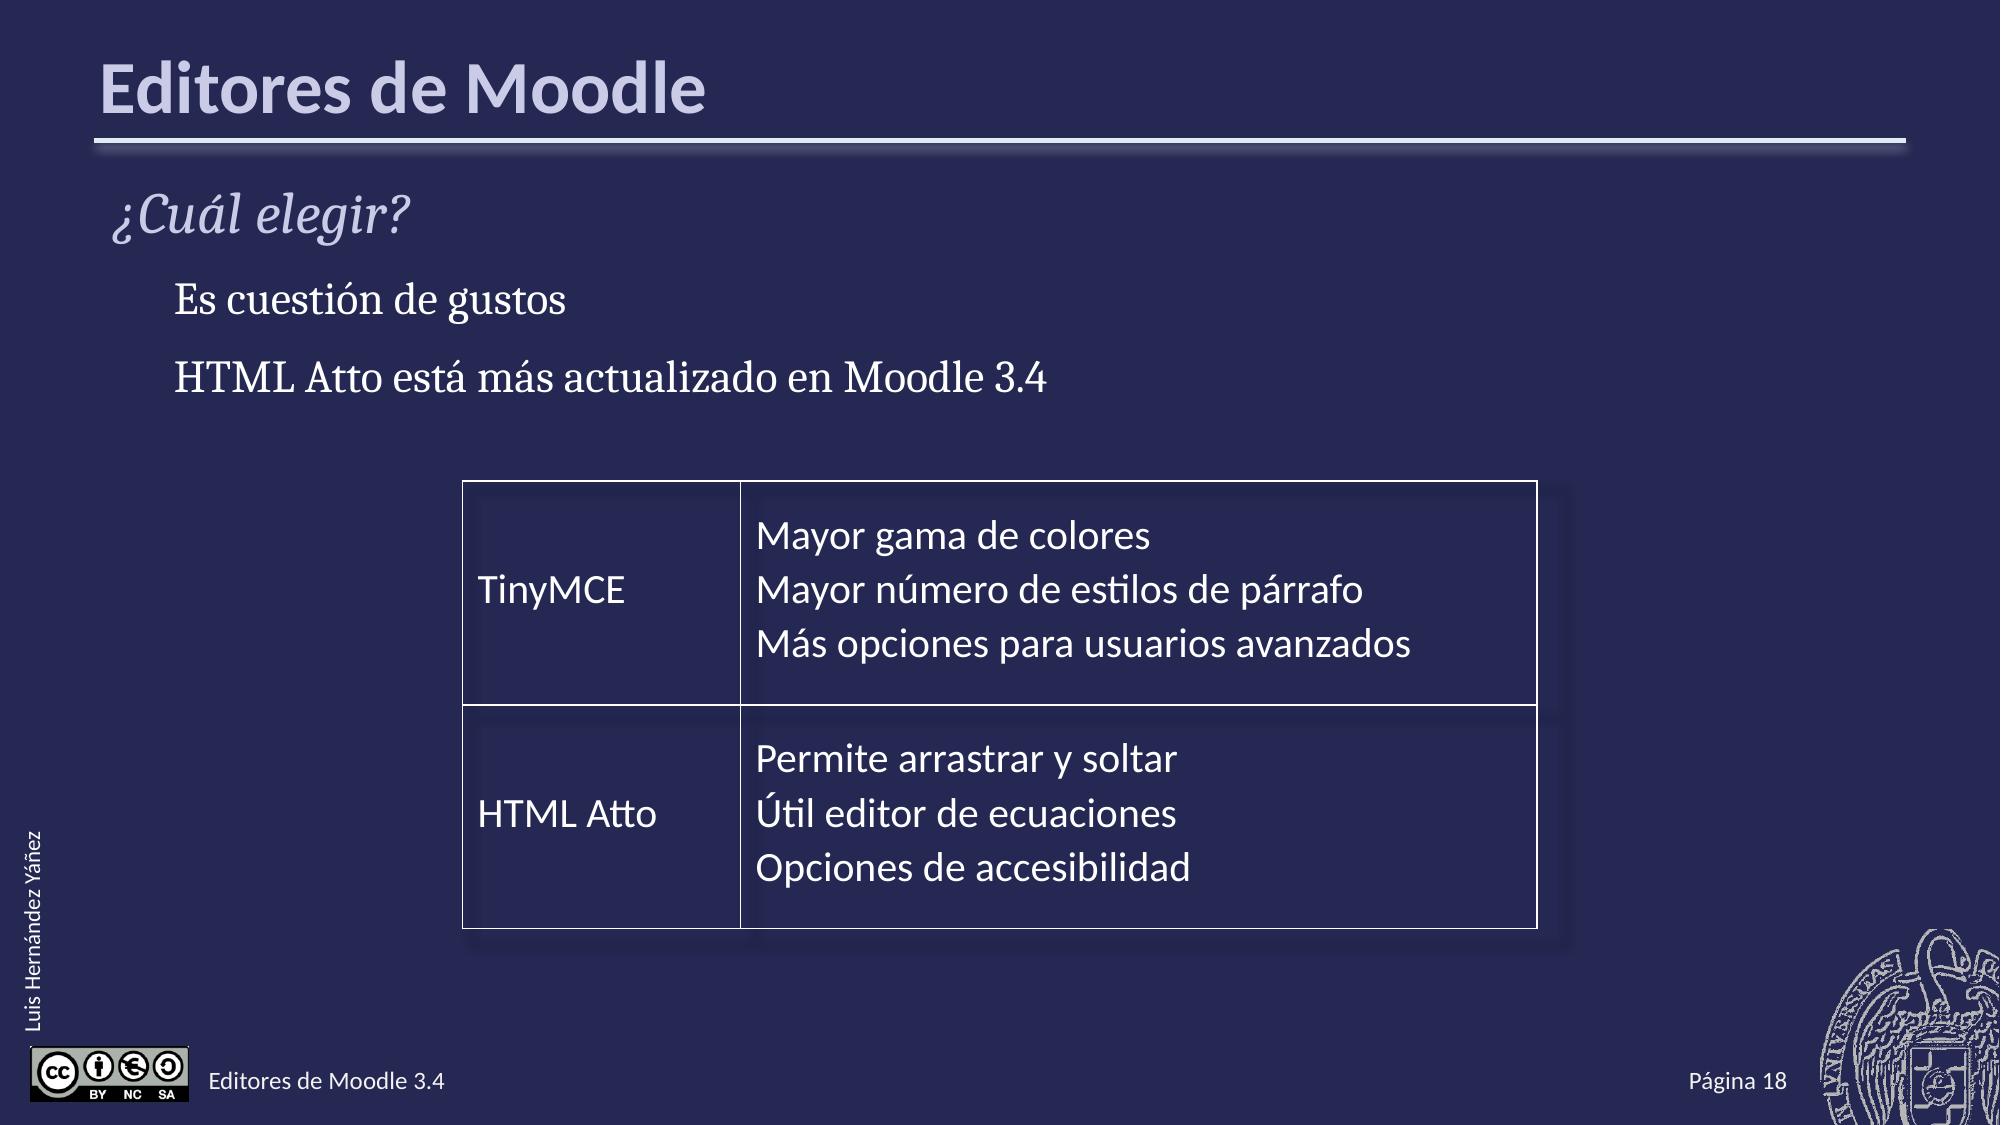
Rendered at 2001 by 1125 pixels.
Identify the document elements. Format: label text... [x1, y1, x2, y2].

picture [30, 1046, 189, 1102]
table_header Mayor gama de colores Mayor número de estilos de párrafo Más opciones para usuarios avanzados [741, 482, 1536, 704]
table_cell Permite arrastrar y soltar Útil editor de ecuaciones Opciones de accesibilidad [741, 706, 1536, 928]
table_header TinyMCE [463, 482, 740, 704]
title Editores de Moodle [99, 46, 1900, 129]
list ¿Cuál elegir? Es cuestión de gustos HTML Atto está más actualizado en Moodle 3.4 [99, 153, 1900, 992]
footer Editores de Moodle 3.4 [208, 1035, 1428, 1095]
picture [1820, 929, 1999, 1125]
slide_number Página 17 [1590, 1035, 1788, 1095]
table_cell HTML Atto [463, 706, 740, 928]
